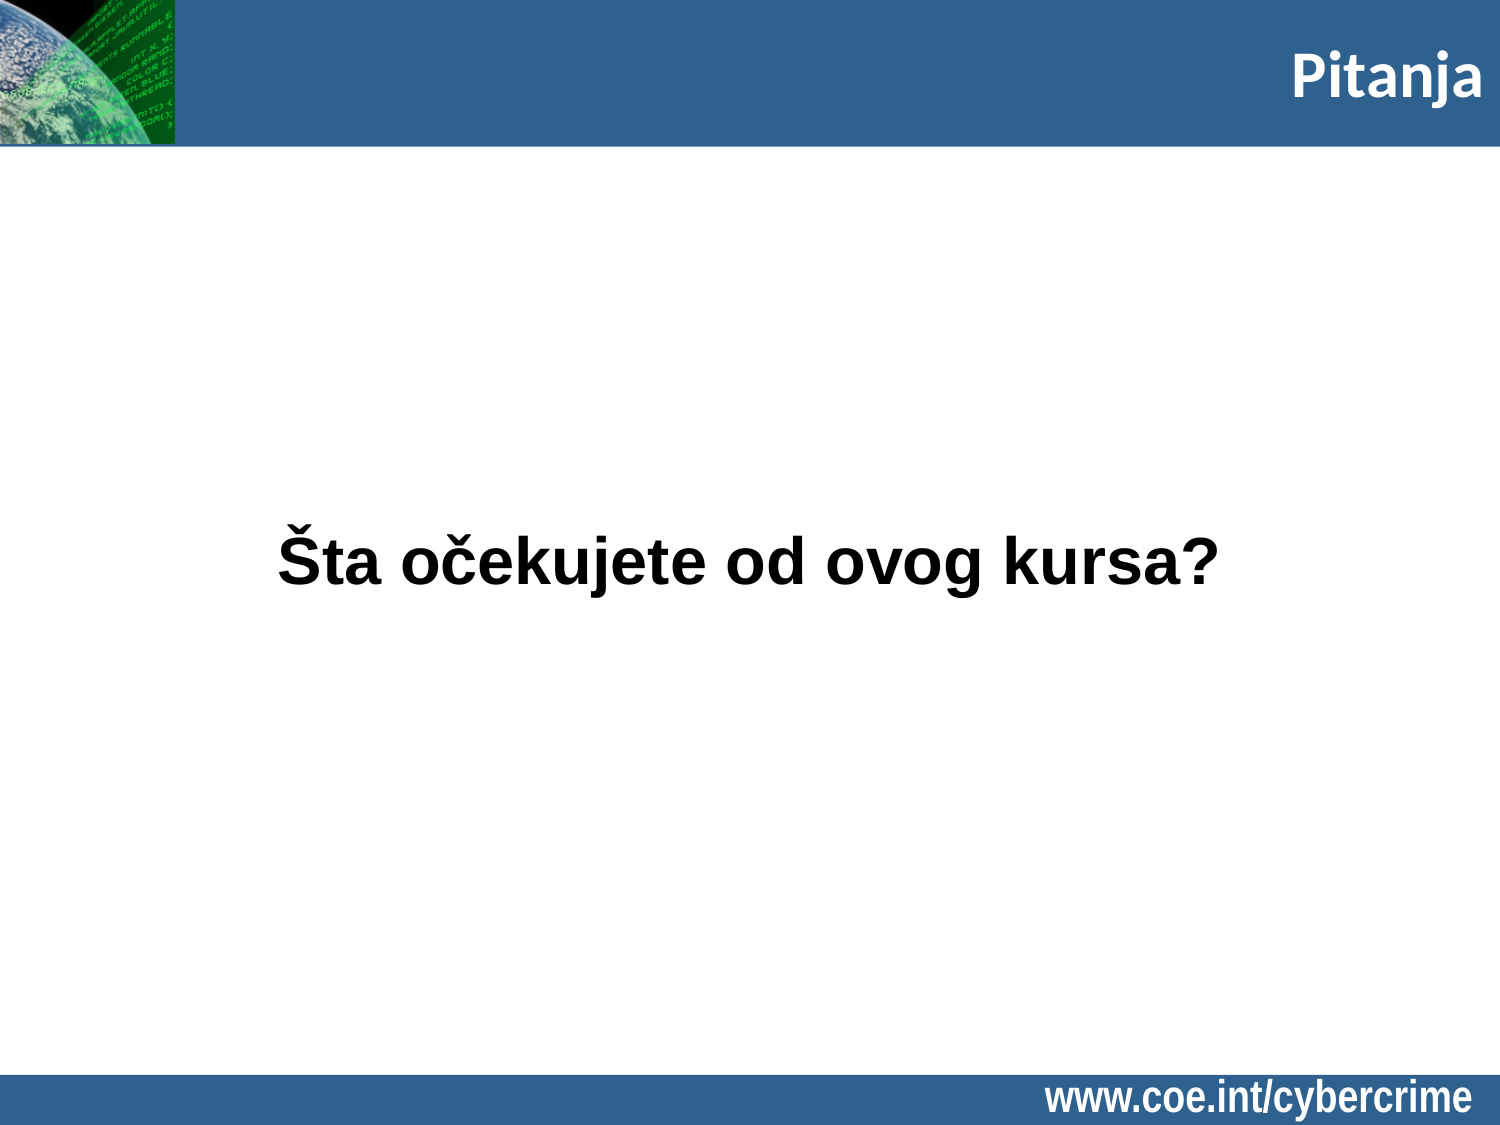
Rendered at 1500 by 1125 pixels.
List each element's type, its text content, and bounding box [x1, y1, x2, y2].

text_box [0, 1073, 1030, 1125]
text_box Šta očekujete od ovog kursa? [50, 525, 1450, 605]
picture [0, 0, 175, 144]
text_box Pitanja [177, 0, 1500, 149]
text_box www.coe.int/cybercrime [1030, 1059, 1500, 1125]
